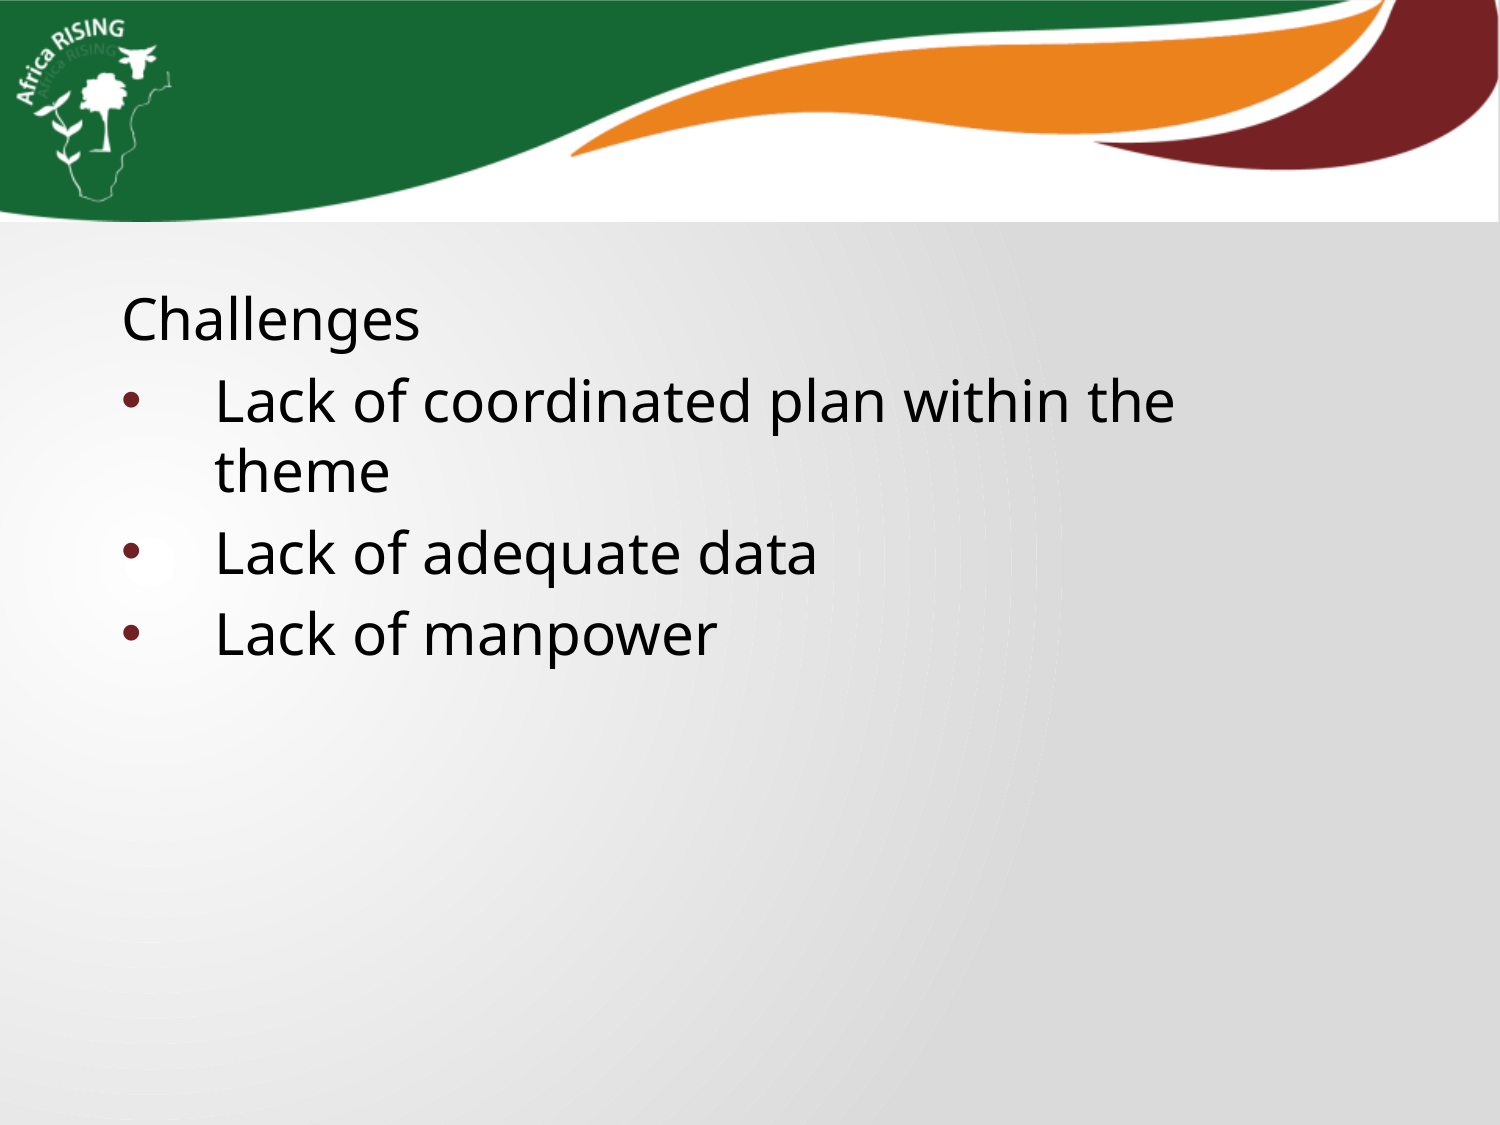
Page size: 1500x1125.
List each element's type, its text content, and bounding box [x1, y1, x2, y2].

picture [0, 0, 1499, 222]
list Challenges Lack of coordinated plan within the theme Lack of adequate data Lack of manpower [87, 275, 1363, 988]
